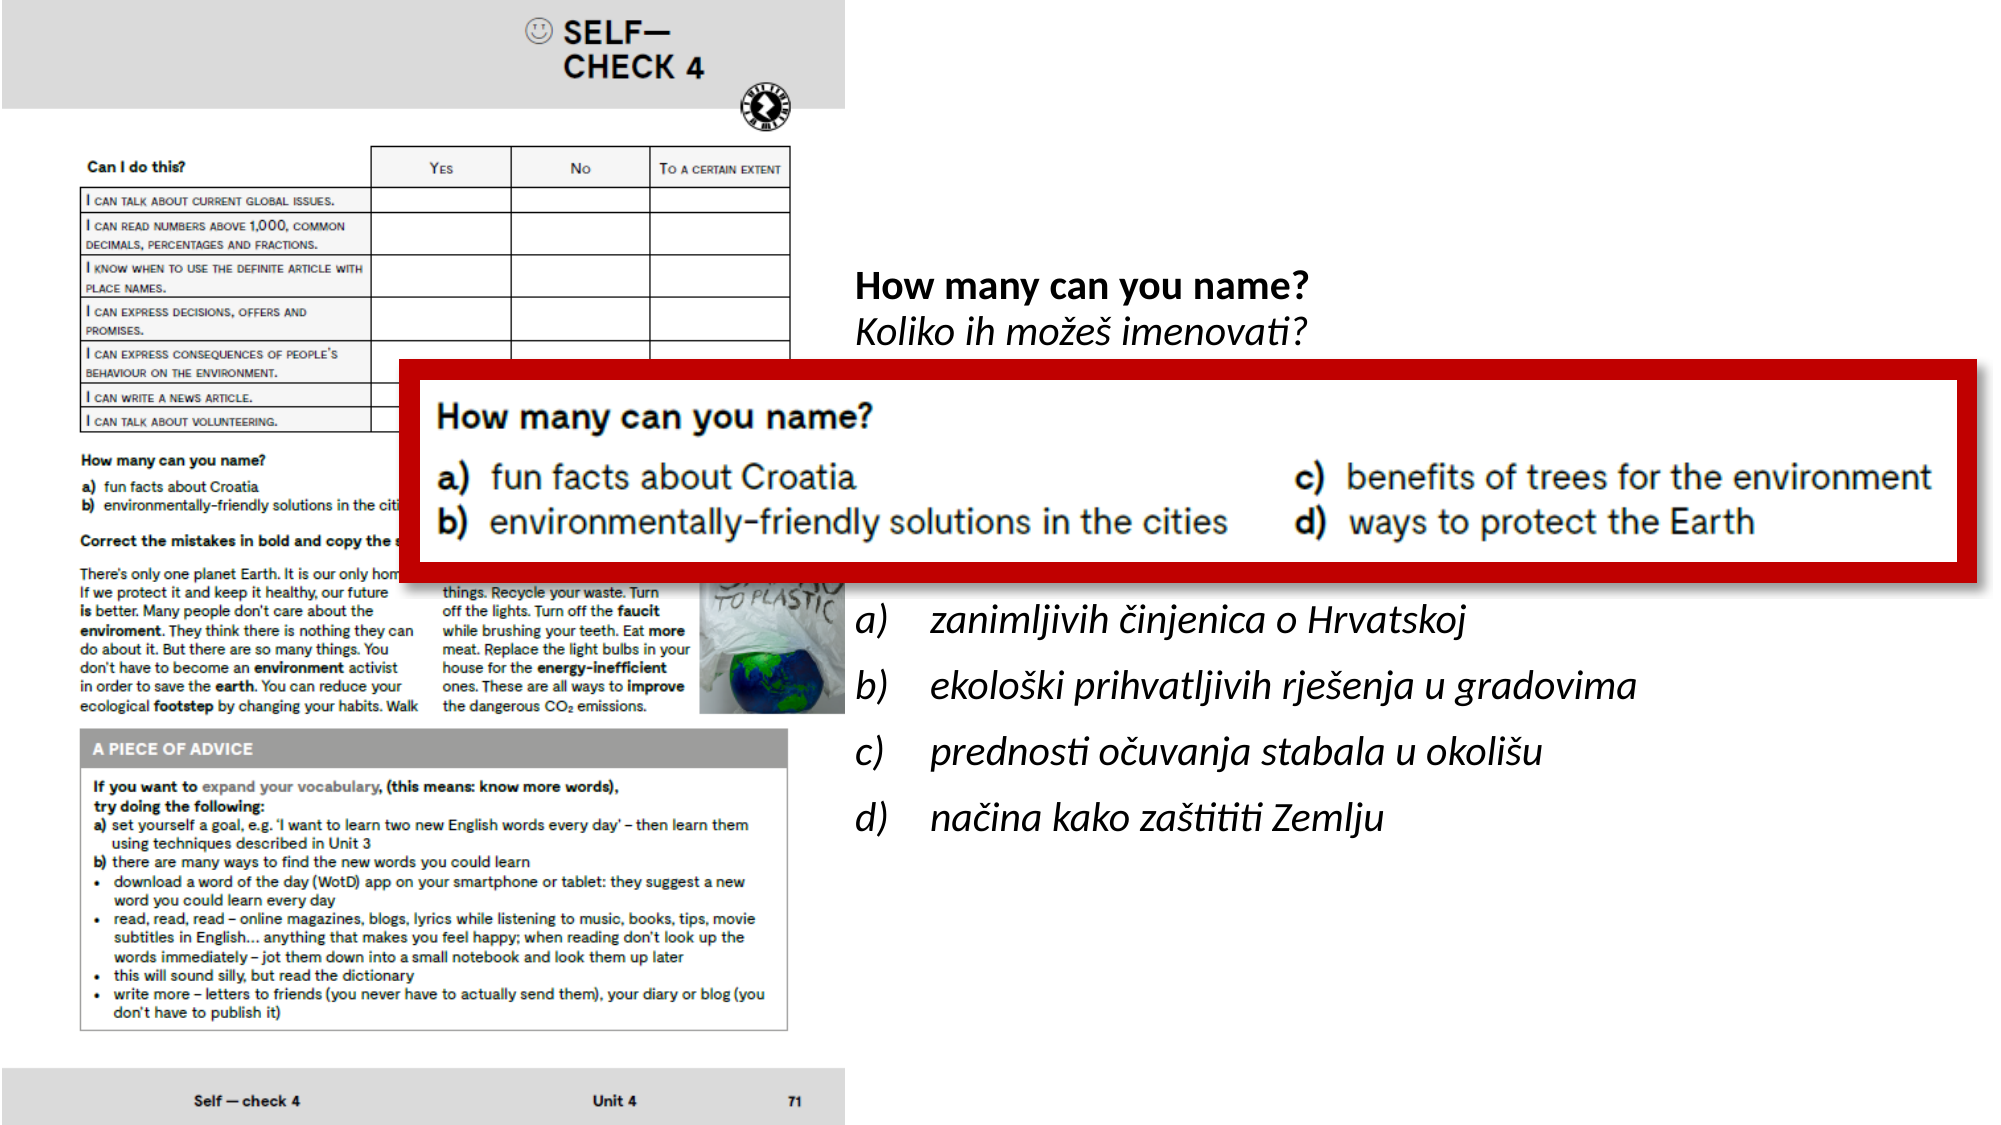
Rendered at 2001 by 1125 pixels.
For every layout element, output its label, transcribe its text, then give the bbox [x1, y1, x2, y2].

picture [2, 0, 1957, 1125]
list How many can you name? Koliko ih možeš imenovati? zanimljivih činjenica o Hrvatskoj ekološki prihvatljivih rješenja u gradovima prednosti očuvanja stabala u okolišu načina kako zaštititi Zemlju [845, 256, 2000, 1125]
